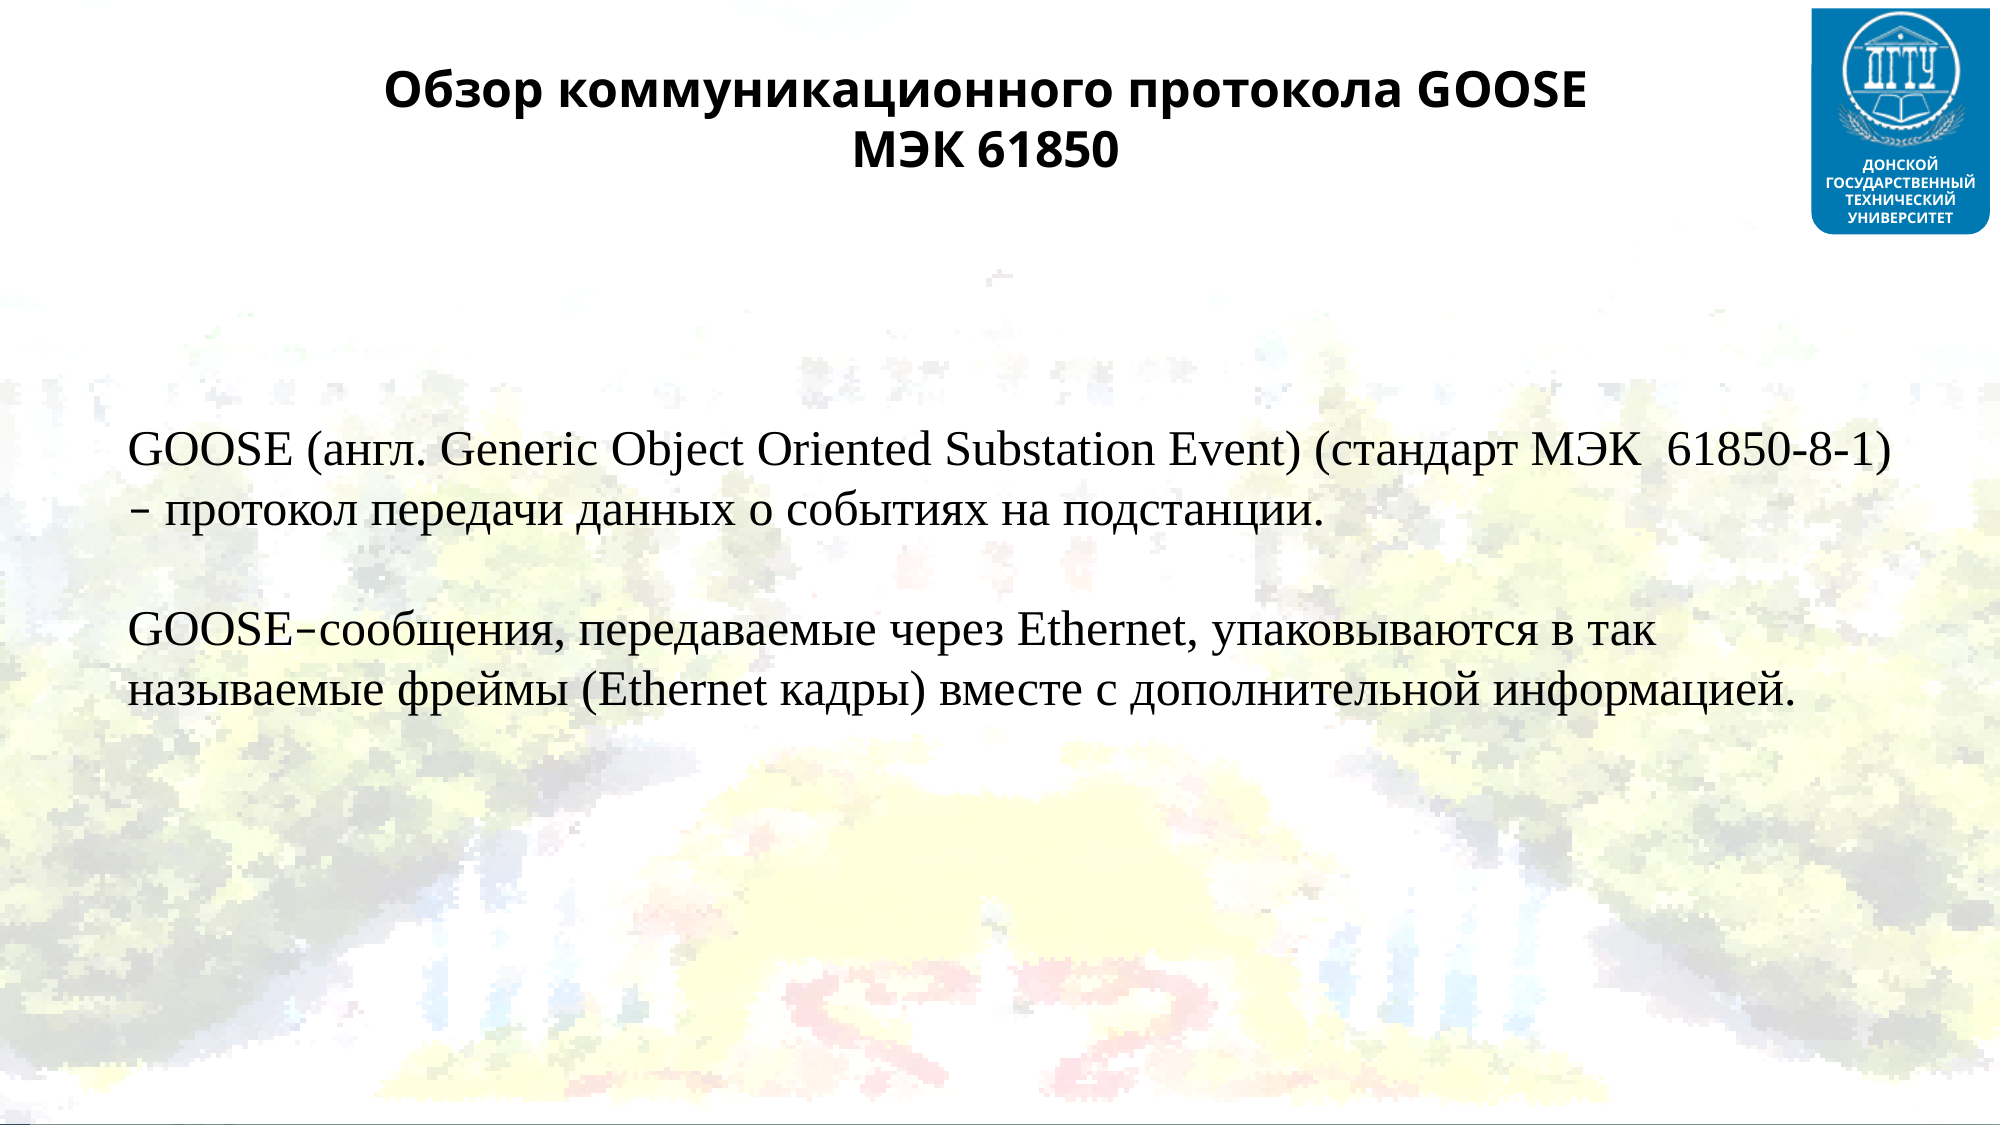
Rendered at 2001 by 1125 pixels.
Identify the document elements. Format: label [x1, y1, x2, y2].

picture [0, 0, 2000, 1125]
text_box [1801, 8, 2000, 236]
